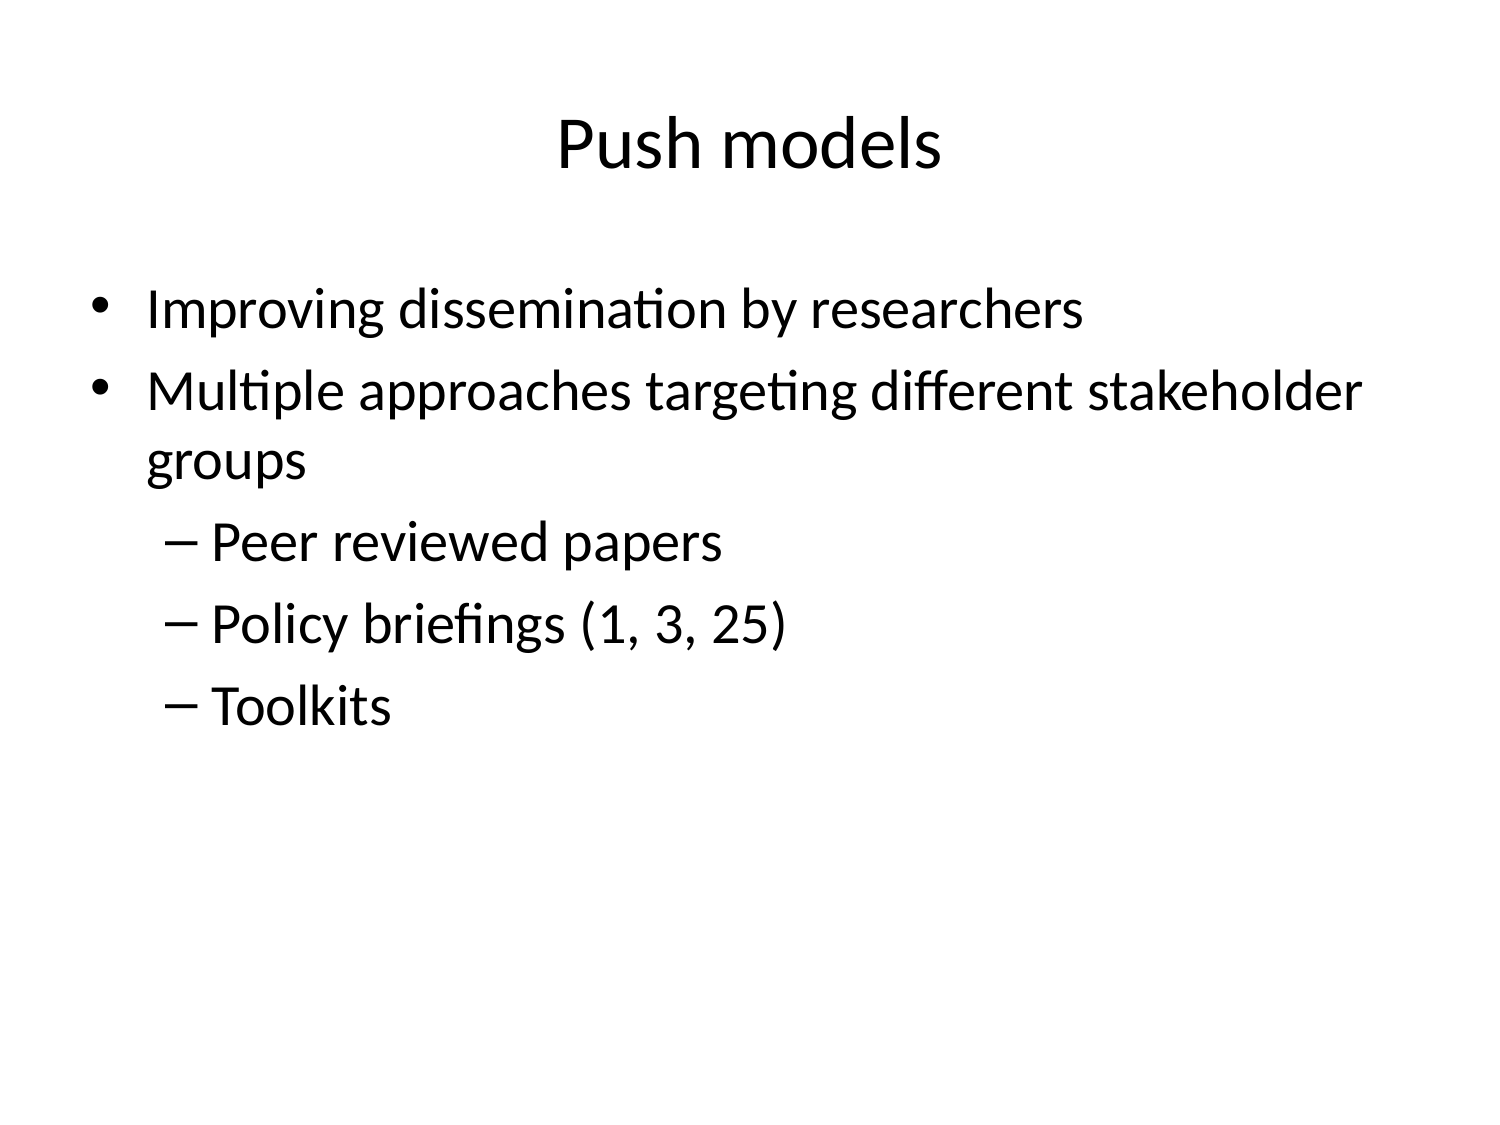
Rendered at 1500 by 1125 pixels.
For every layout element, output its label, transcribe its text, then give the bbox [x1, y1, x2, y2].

title Push models [75, 45, 1425, 233]
list Improving dissemination by researchers Multiple approaches targeting different stakeholder groups Peer reviewed papers Policy briefings (1, 3, 25) Toolkits [75, 262, 1425, 1005]
